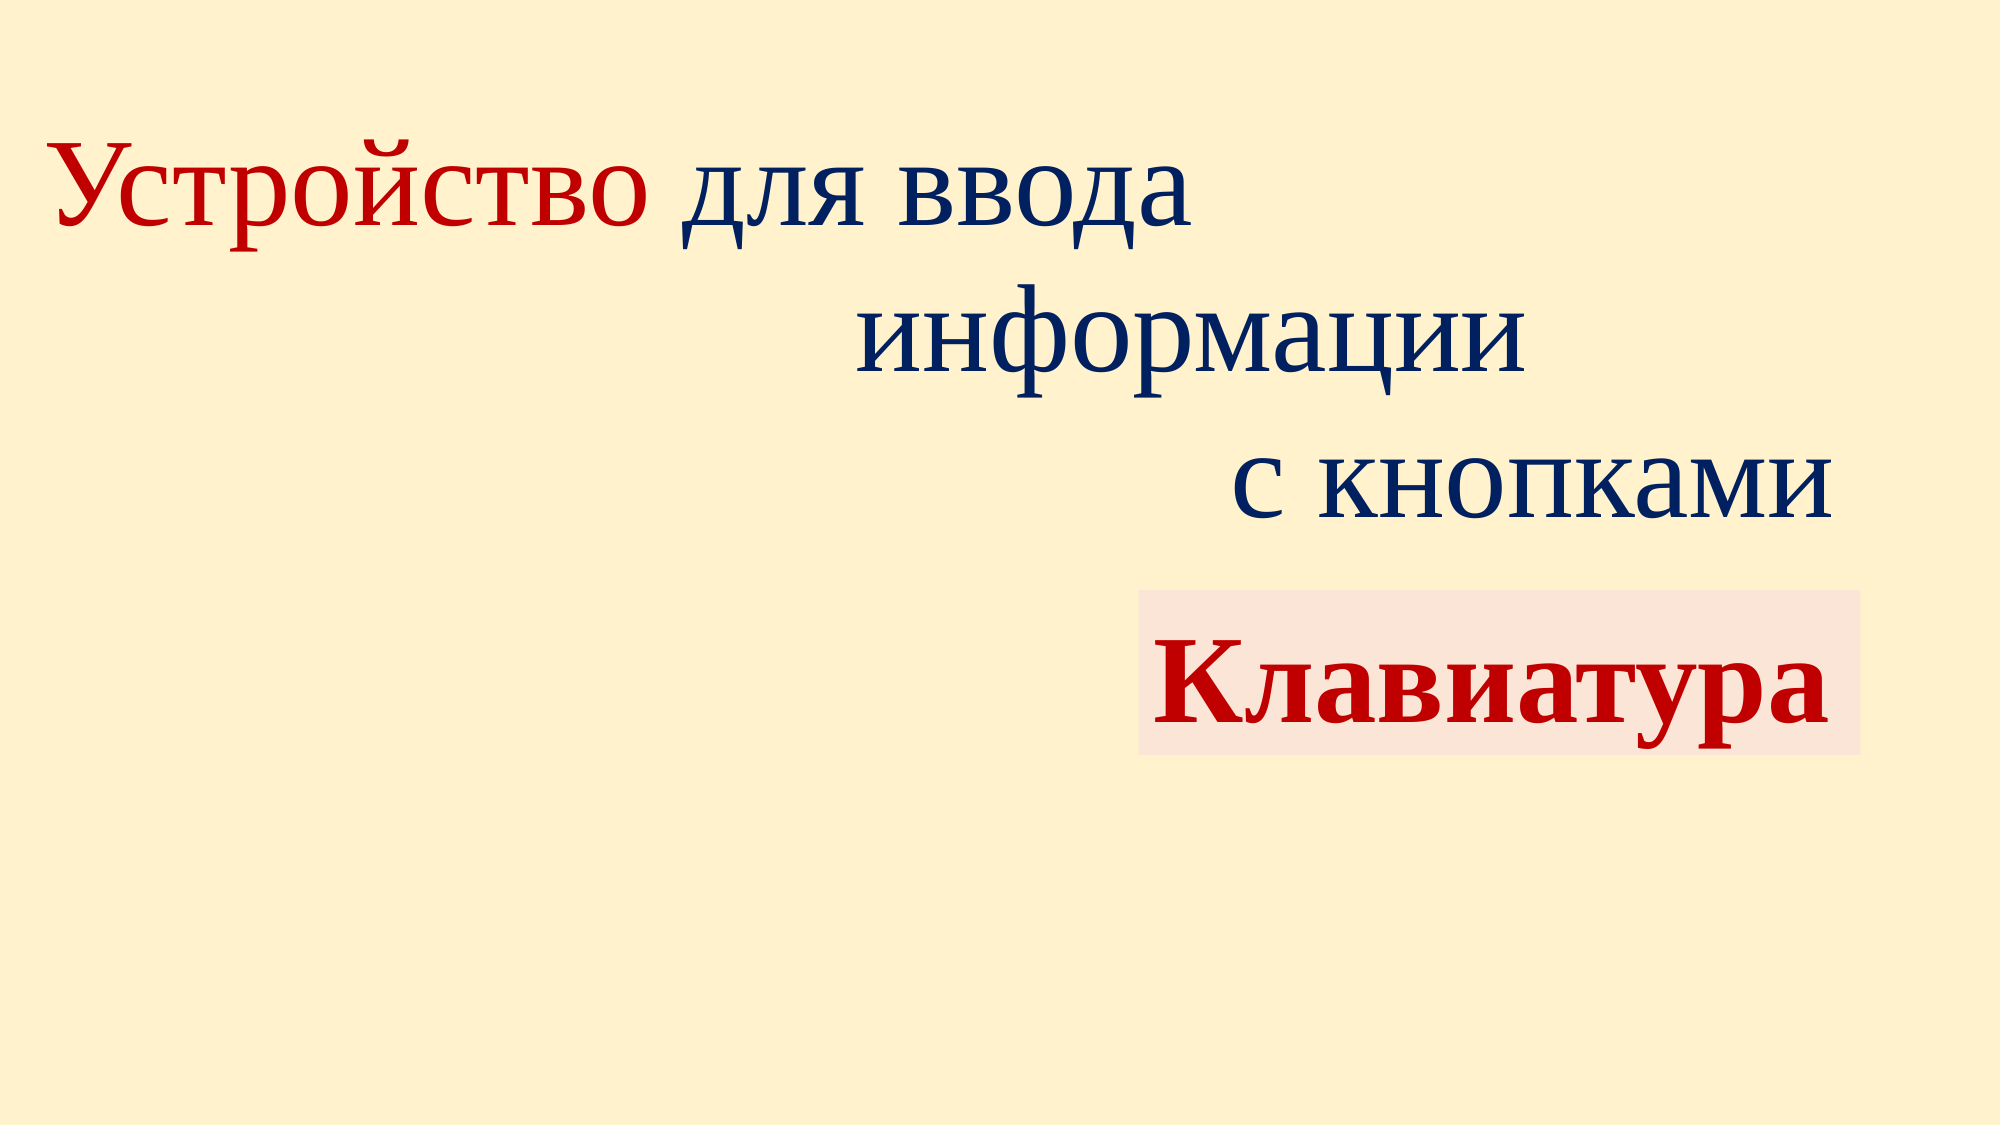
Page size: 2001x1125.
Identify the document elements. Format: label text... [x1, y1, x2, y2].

text_box Клавиатура [1138, 590, 1861, 755]
text_box Устройство для ввода информации с кнопками [28, 118, 1972, 550]
